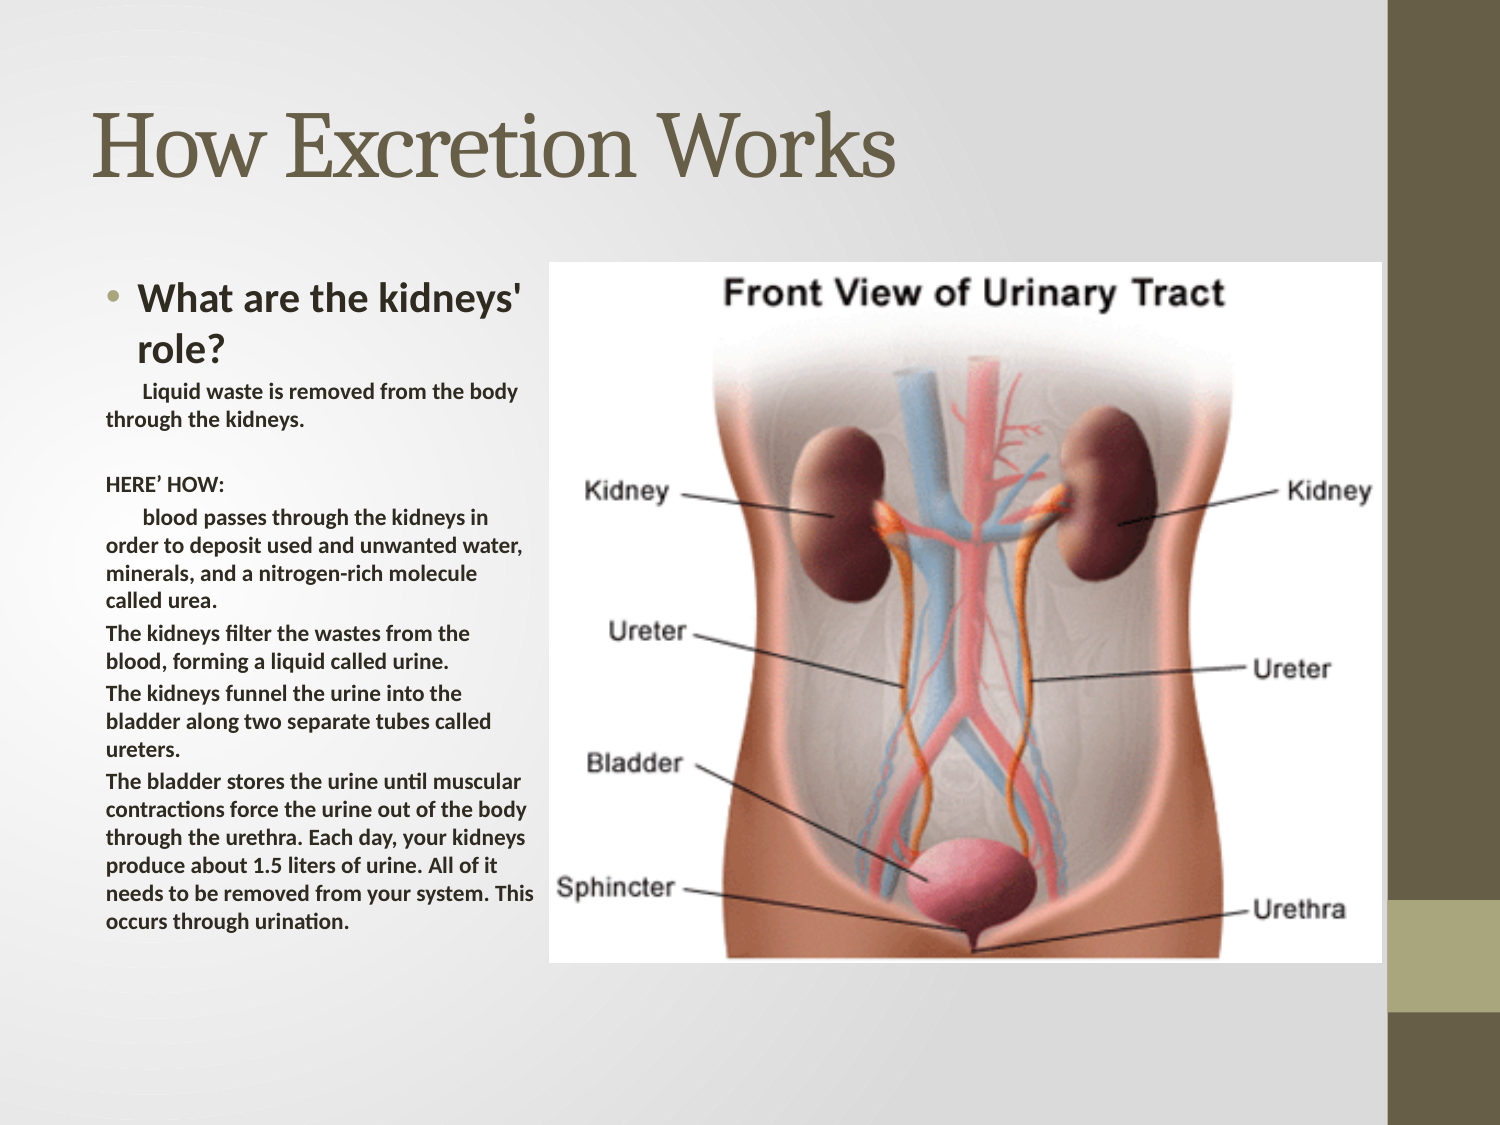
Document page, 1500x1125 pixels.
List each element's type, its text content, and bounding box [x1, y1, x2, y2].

list What are the kidneys' role? Liquid waste is removed from the body through the kidneys. HERE’ HOW: blood passes through the kidneys in order to deposit used and unwanted water, minerals, and a nitrogen-rich molecule called urea. The kidneys filter the wastes from the blood, forming a liquid called urine. The kidneys funnel the urine into the bladder along two separate tubes called ureters. The bladder stores the urine until muscular contractions force the urine out of the body through the urethra. Each day, your kidneys produce about 1.5 liters of urine. All of it needs to be removed from your system. This occurs through urination. [75, 262, 550, 1005]
picture [549, 261, 1382, 963]
title How Excretion Works [75, 45, 1325, 233]
